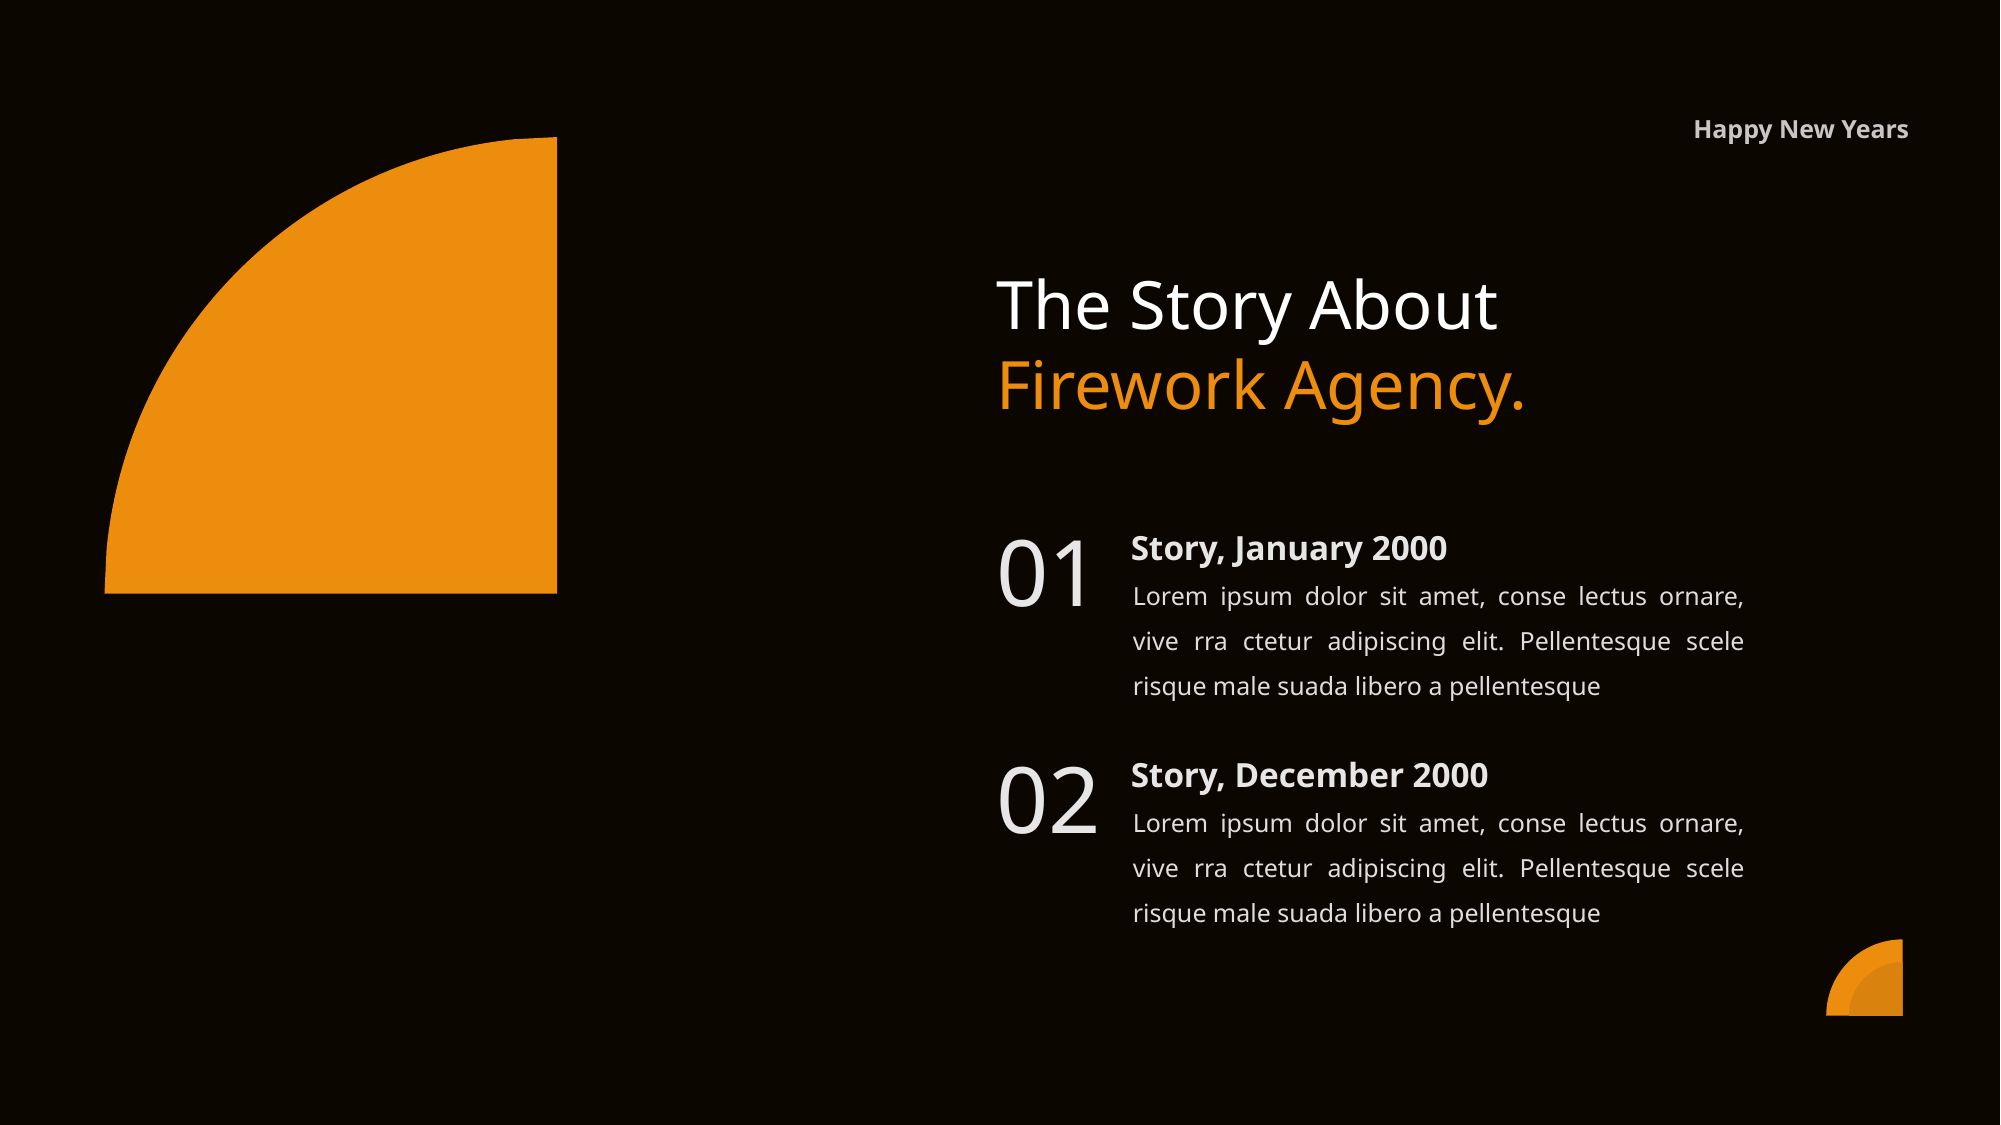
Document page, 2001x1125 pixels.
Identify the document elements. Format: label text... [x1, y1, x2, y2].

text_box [1826, 939, 1903, 1016]
text_box Story, December 2000 [1184, 746, 1571, 807]
text_box The Story About Firework Agency. [981, 255, 1615, 431]
text_box 02 [981, 734, 1184, 861]
text_box Lorem ipsum dolor sit amet, conse lectus ornare, vive rra ctetur adipiscing elit. Pellentesque scele risque male suada libero a pellentesque [1117, 785, 1761, 943]
picture [185, 218, 936, 969]
text_box Lorem ipsum dolor sit amet, conse lectus ornare, vive rra ctetur adipiscing elit. Pellentesque scele risque male suada libero a pellentesque [1117, 558, 1761, 716]
text_box Story, January 2000 [1184, 519, 1571, 580]
text_box 01 [981, 507, 1184, 634]
text_box Happy New Years [1678, 105, 1925, 151]
